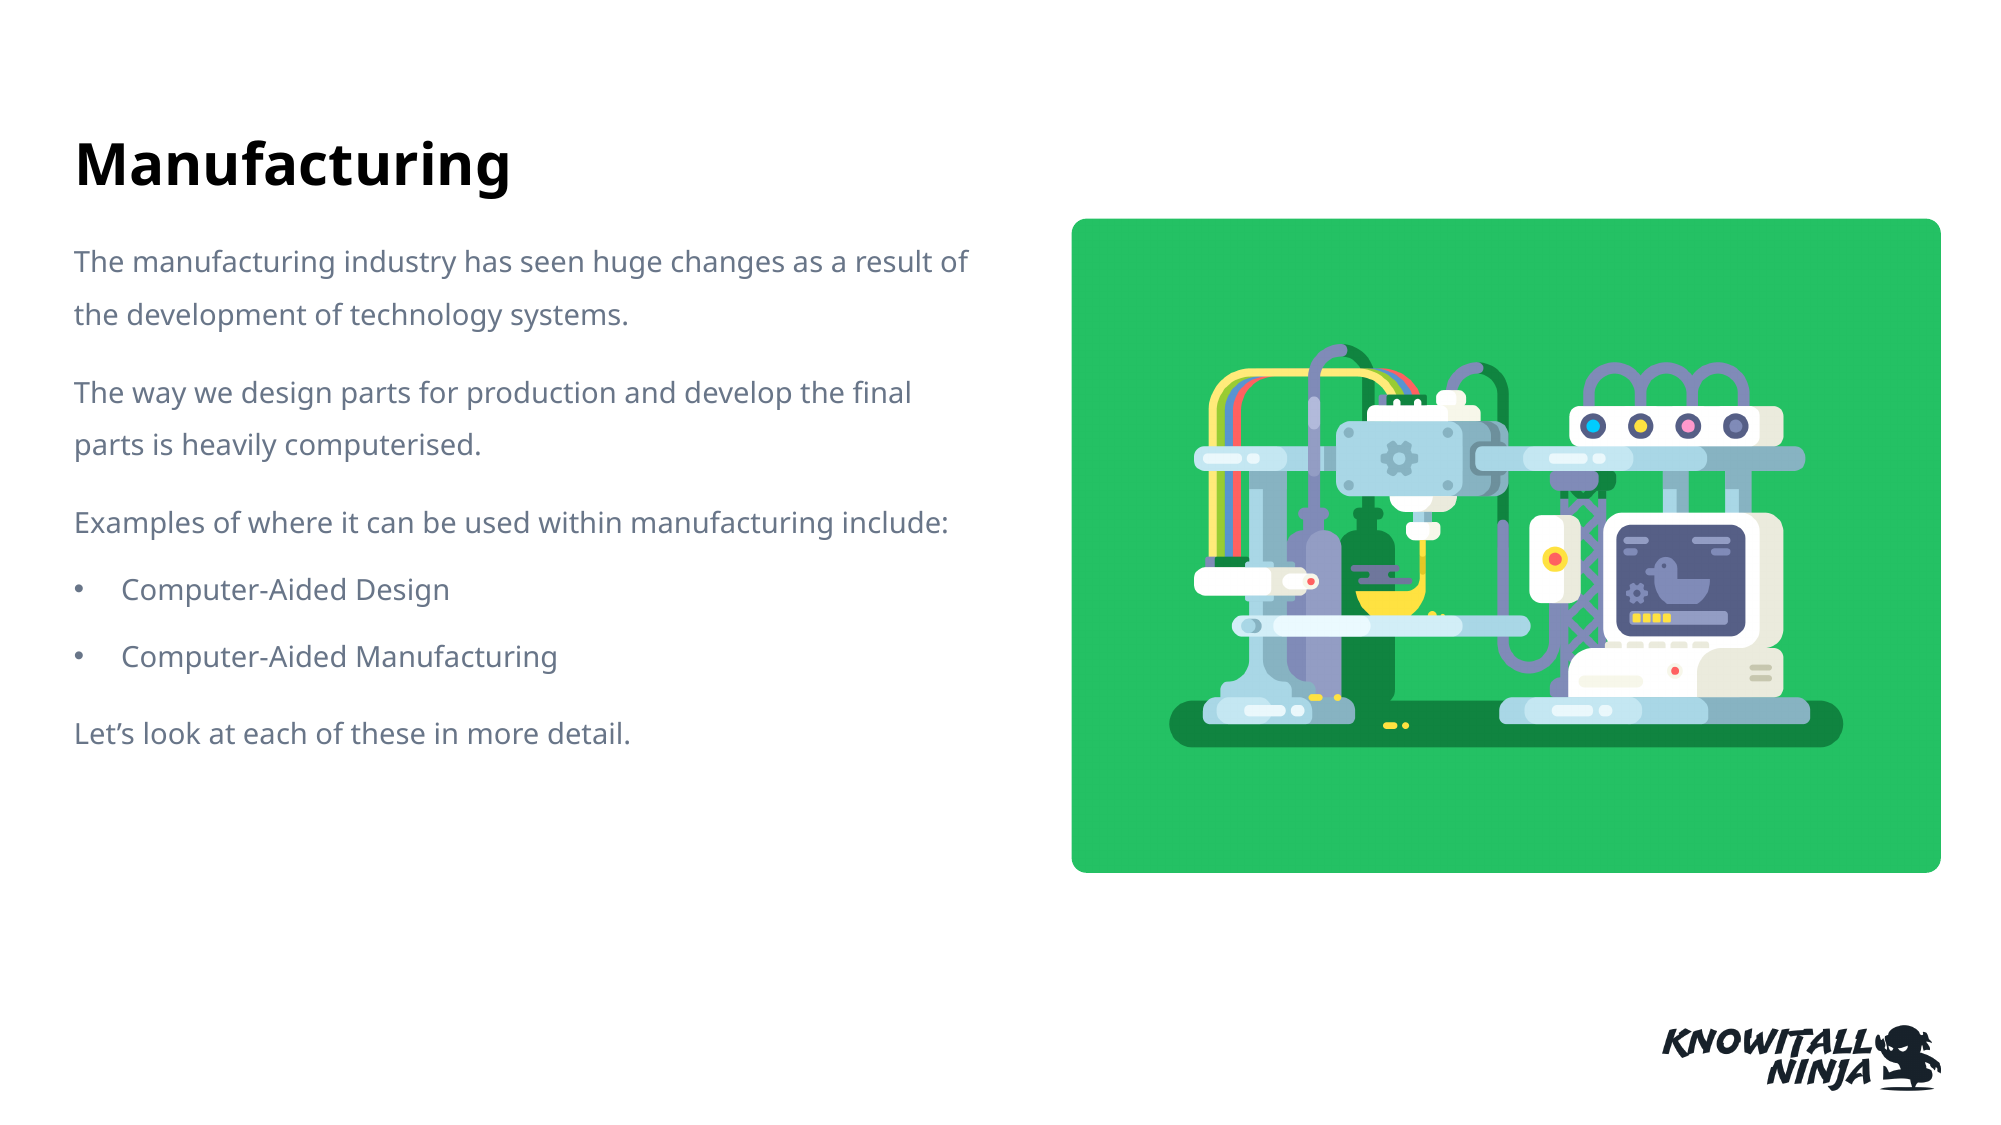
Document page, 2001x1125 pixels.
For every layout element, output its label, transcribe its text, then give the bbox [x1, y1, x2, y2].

title Manufacturing [59, 117, 1000, 206]
picture [1071, 218, 1942, 874]
picture [1662, 1025, 1941, 1091]
list The manufacturing industry has seen huge changes as a result of the development of technology systems. The way we design parts for production and develop the final parts is heavily computerised. Examples of where it can be used within manufacturing include: Computer-Aided Design Computer-Aided Manufacturing Let’s look at each of these in more detail. [59, 218, 1000, 1091]
